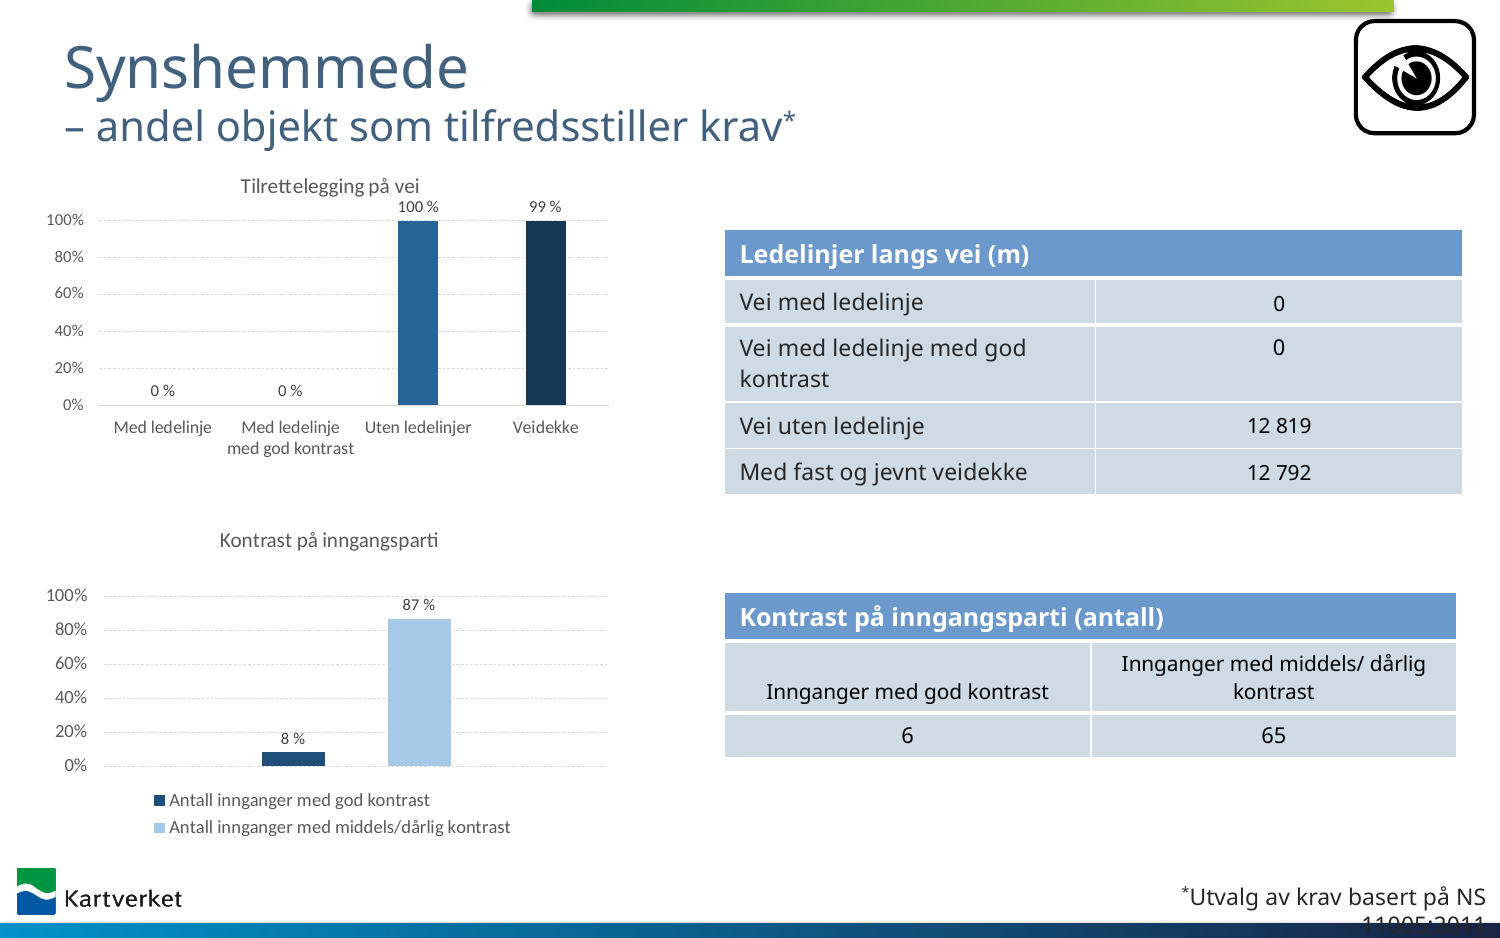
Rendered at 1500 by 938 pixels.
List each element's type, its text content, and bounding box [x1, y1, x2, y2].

table_cell 6 [725, 715, 1090, 757]
table_cell Innganger med god kontrast [725, 643, 1090, 711]
table_header Ledelinjer langs vei (m) [725, 230, 1462, 276]
text_box *Utvalg av krav basert på NS 11005:2011 [1068, 873, 1500, 938]
picture [41, 166, 619, 492]
table_cell 65 [1092, 715, 1456, 757]
table_cell 12 792 [1096, 449, 1462, 494]
text_box Synshemmede – andel objekt som tilfredsstiller krav* [49, 24, 1431, 158]
table_cell Med fast og jevnt veidekke [725, 449, 1095, 494]
table_cell Innganger med middels/ dårlig kontrast [1092, 643, 1456, 711]
table_cell 12 819 [1096, 403, 1462, 448]
table_cell 0 [1096, 327, 1462, 401]
table_cell Vei med ledelinje med god kontrast [725, 327, 1095, 401]
table_cell 0 [1096, 280, 1462, 323]
picture [41, 520, 618, 846]
table_cell Vei uten ledelinje [725, 403, 1095, 448]
table_header Kontrast på inngangsparti (antall) [725, 593, 1456, 639]
table_cell Vei med ledelinje [725, 280, 1095, 323]
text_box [1355, 20, 1475, 134]
